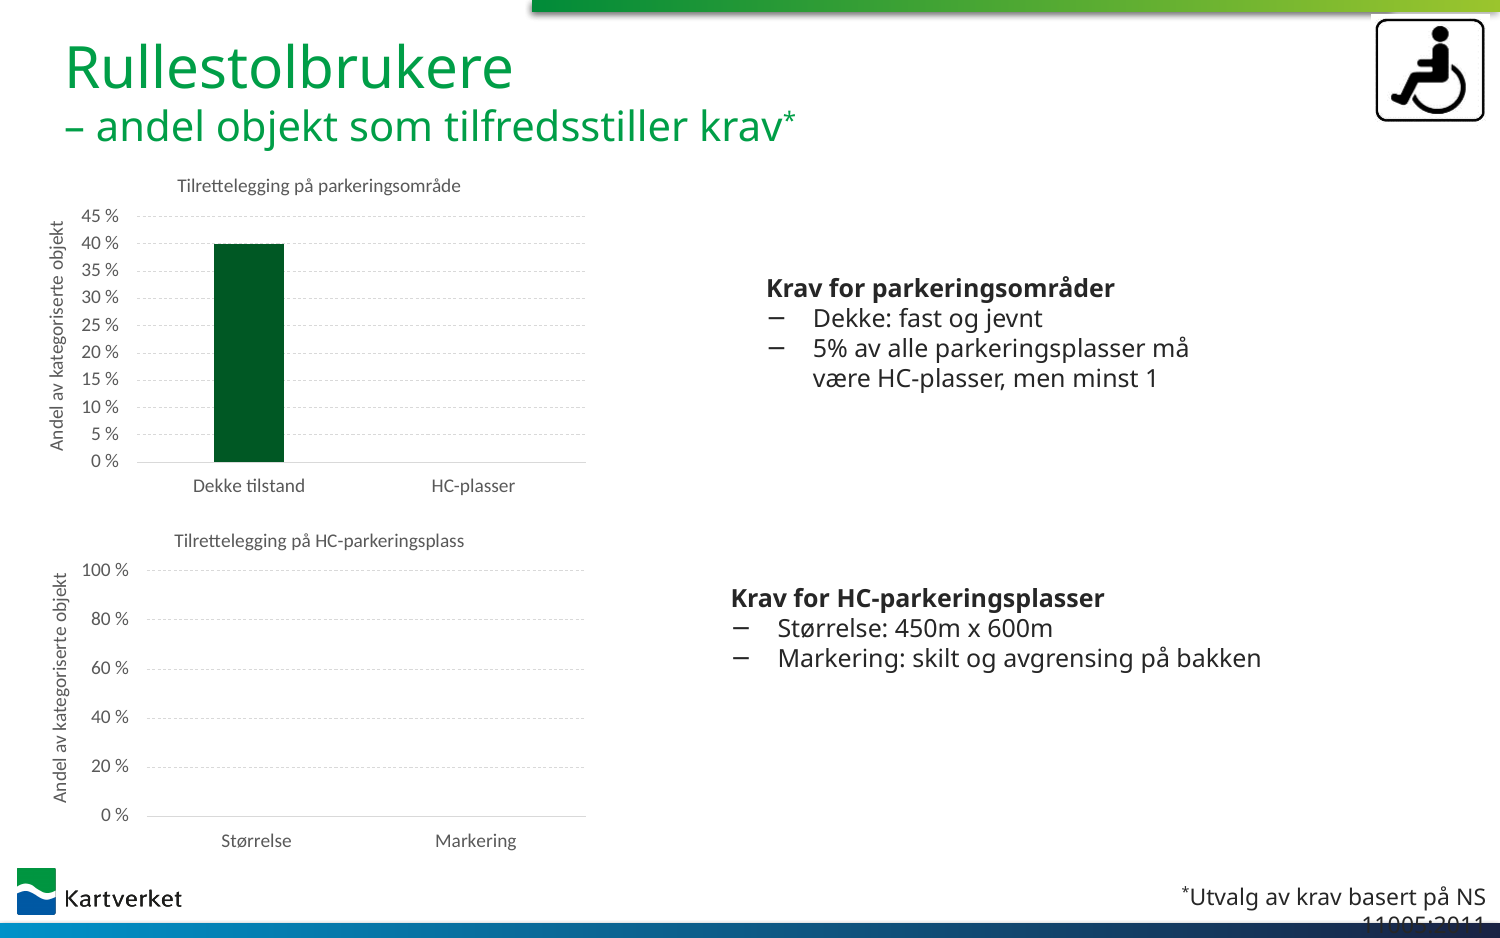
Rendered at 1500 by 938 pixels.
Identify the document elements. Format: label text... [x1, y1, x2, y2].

picture [41, 166, 598, 505]
text_box Rullestolbrukere – andel objekt som tilfredsstiller krav* [49, 23, 1431, 158]
text_box Krav for HC-parkeringsplasser Størrelse: 450m x 600m Markering: skilt og avgrensing på bakken [715, 574, 1278, 680]
picture [1371, 13, 1491, 127]
text_box *Utvalg av krav basert på NS 11005:2011 [1068, 873, 1500, 938]
text_box Krav for parkeringsområder Dekke: fast og jevnt 5% av alle parkeringsplasser må være HC-plasser, men minst 1 [751, 264, 1232, 400]
picture [41, 520, 598, 859]
